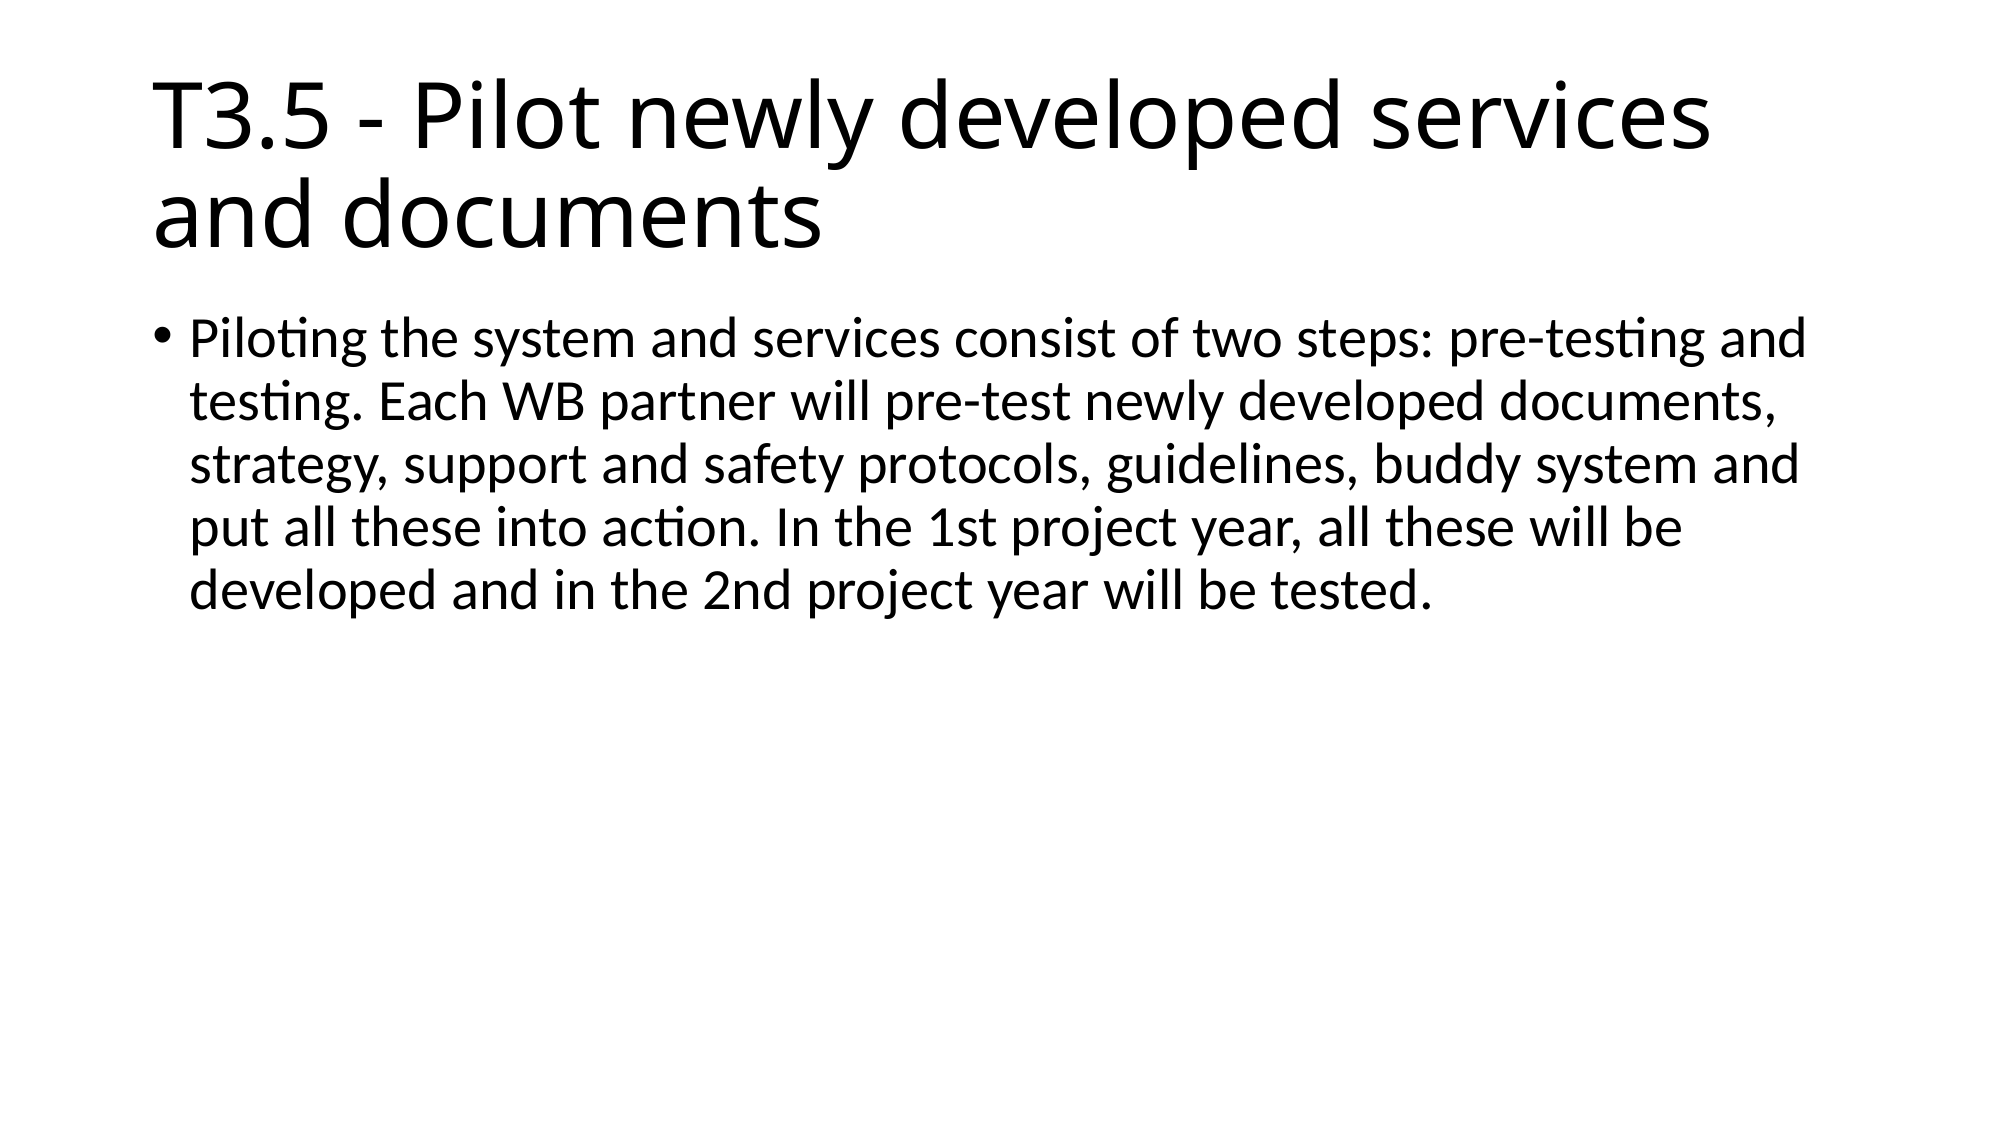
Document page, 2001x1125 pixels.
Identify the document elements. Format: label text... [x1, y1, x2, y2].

list Piloting the system and services consist of two steps: pre-testing and testing. Each WB partner will pre-test newly developed documents, strategy, support and safety protocols, guidelines, buddy system and put all these into action. In the 1st project year, all these will be developed and in the 2nd project year will be tested. [137, 299, 1863, 1014]
title T3.5 - Pilot newly developed services and documents [137, 59, 1863, 278]
